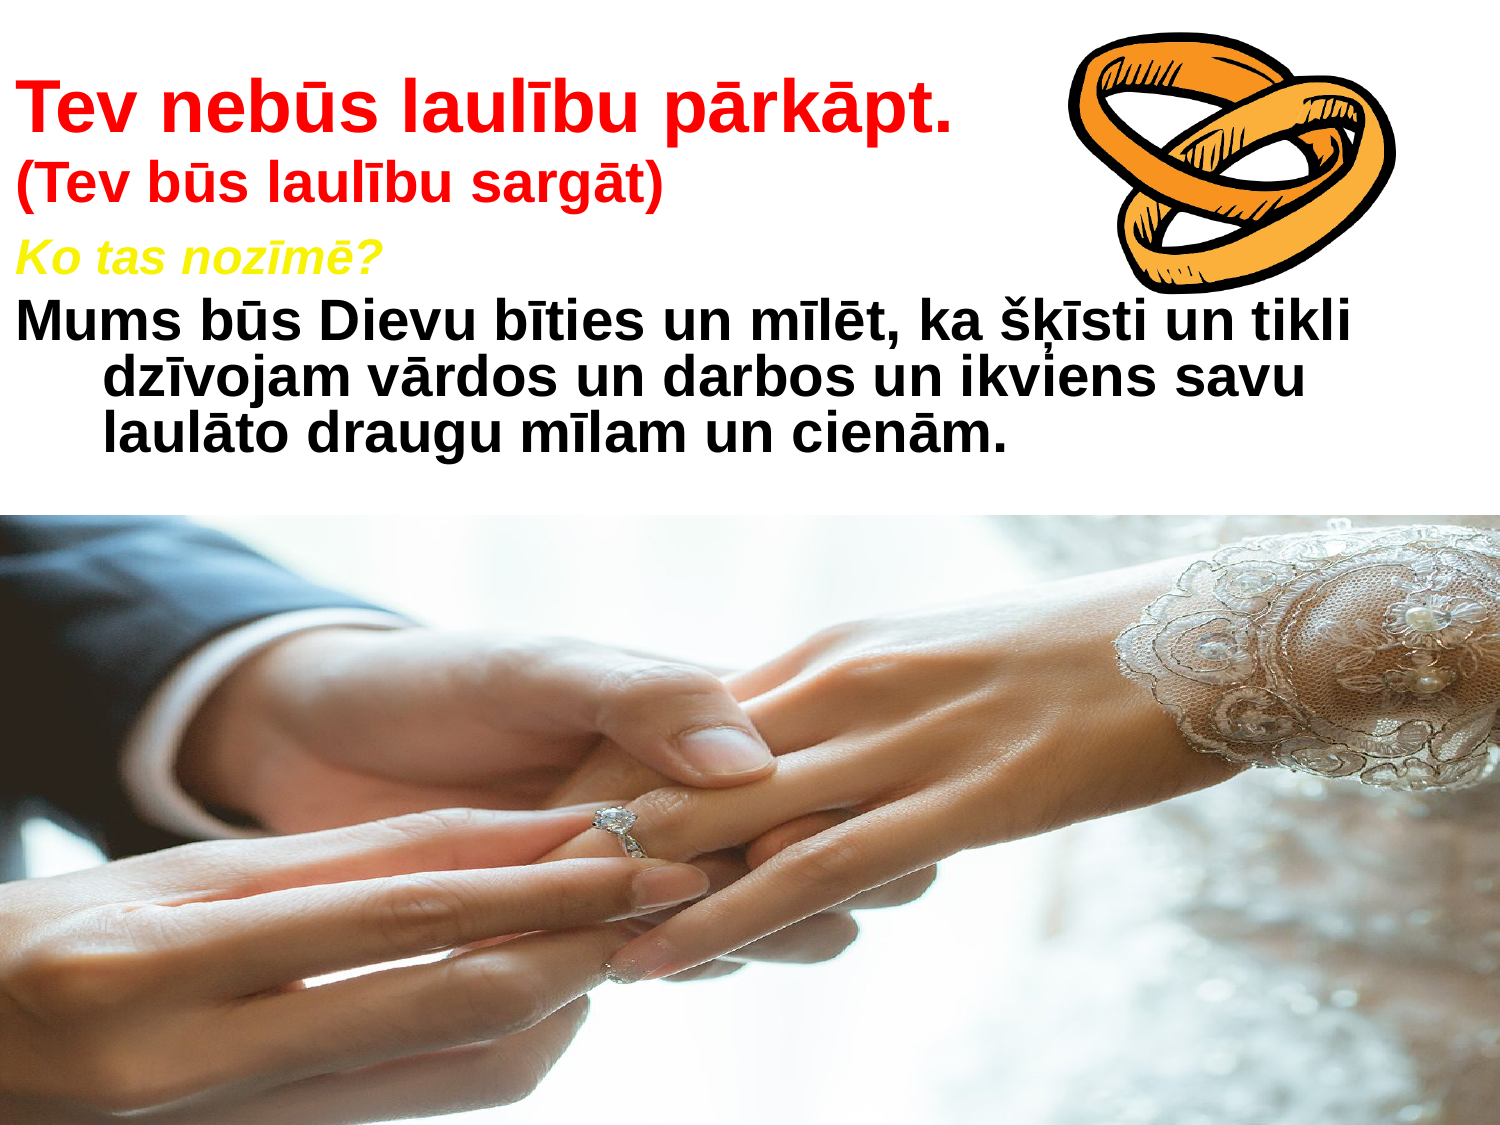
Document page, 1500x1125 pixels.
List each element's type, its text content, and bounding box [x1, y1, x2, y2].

picture [0, 514, 1500, 1125]
picture [1068, 0, 1396, 327]
list Tev nebūs laulību pārkāpt. (Tev būs laulību sargāt) Ko tas nozīmē? Mums būs Dievu bīties un mīlēt, ka šķīsti un tikli dzīvojam vārdos un darbos un ikviens savu laulāto draugu mīlam un cienām. [0, 66, 1500, 514]
